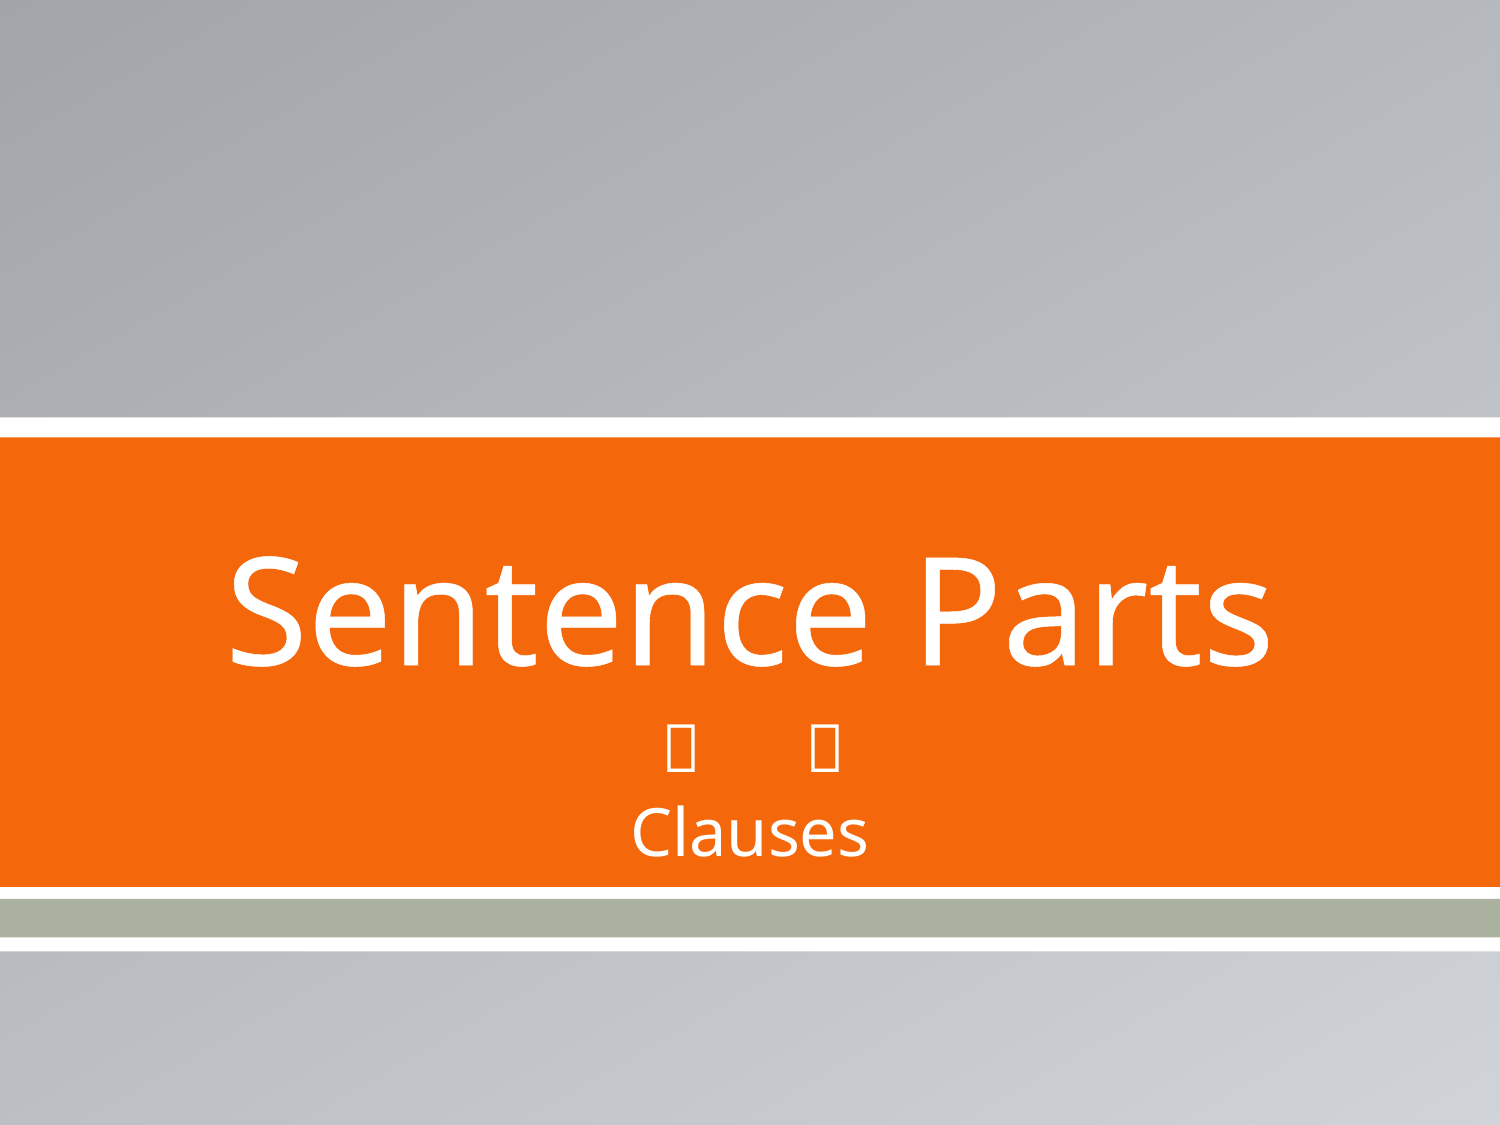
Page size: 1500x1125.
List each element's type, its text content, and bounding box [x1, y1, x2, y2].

title Sentence Parts [37, 462, 1463, 703]
list Clauses [93, 787, 1407, 878]
